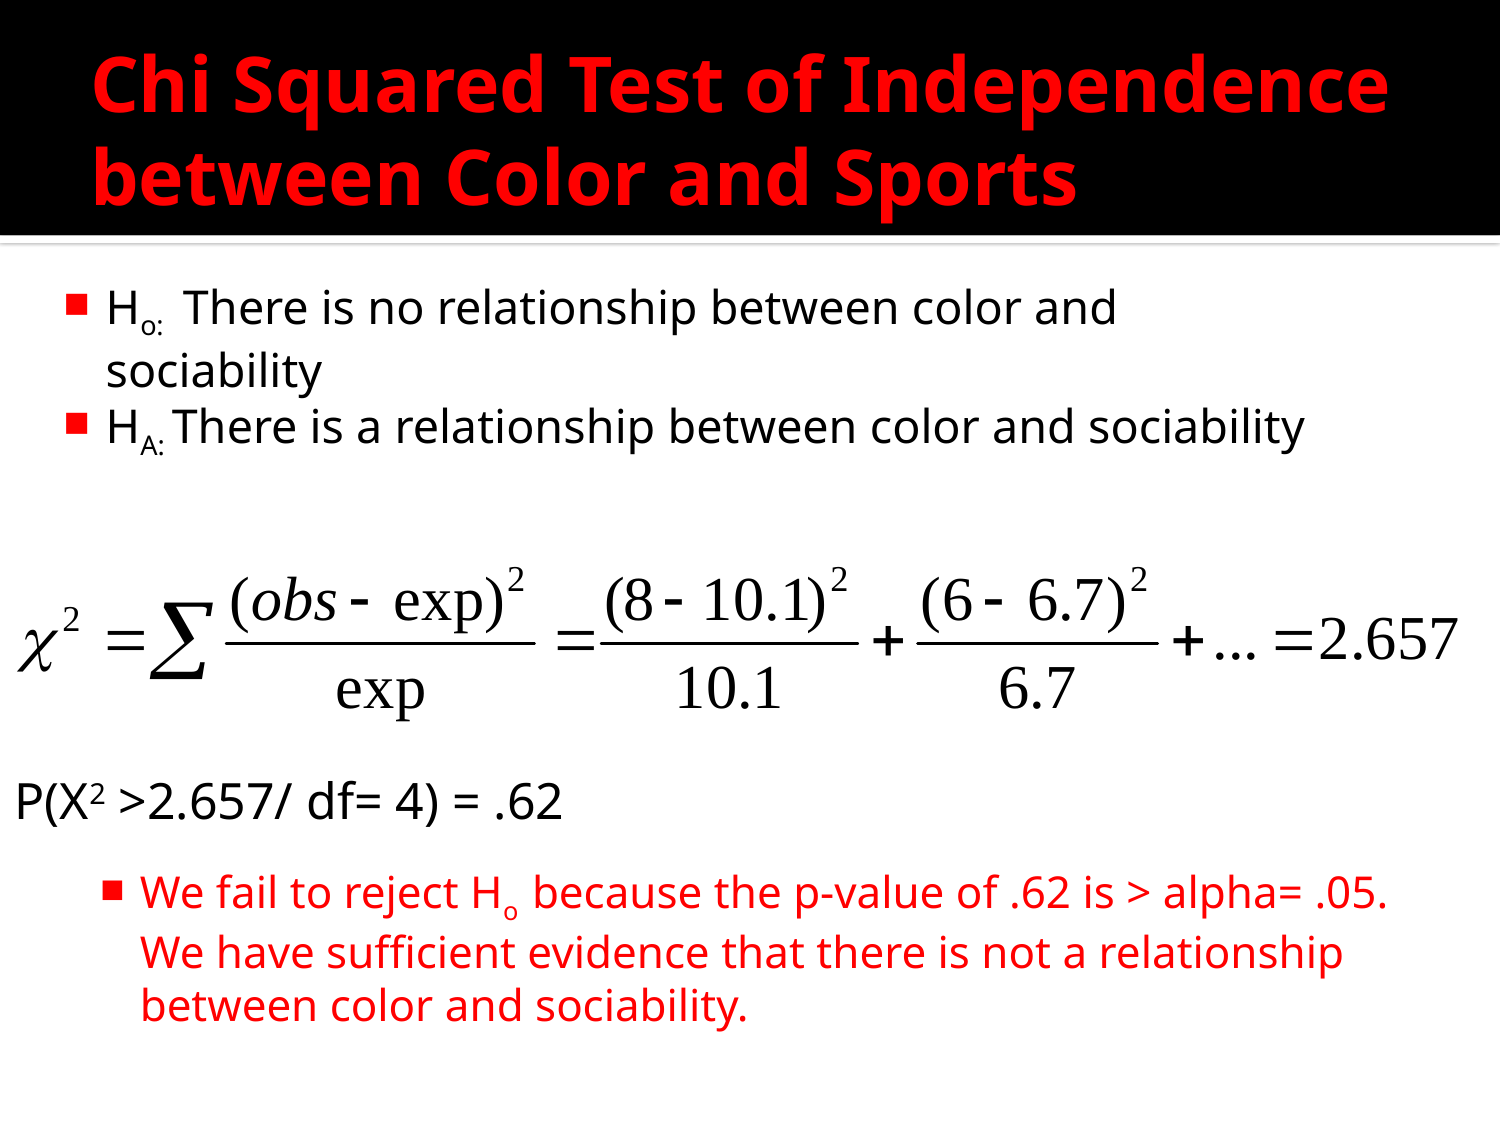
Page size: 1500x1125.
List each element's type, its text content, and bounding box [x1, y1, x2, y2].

list We fail to reject Ho because the p-value of .62 is > alpha= .05. We have sufficient evidence that there is not a relationship between color and sociability. [75, 849, 1425, 1050]
title Chi Squared Test of Independence between Color and Sports [75, 25, 1425, 231]
text_box P(X2 >2.657/ df= 4) = .62 [0, 762, 650, 838]
text_box Ho: There is no relationship between color and sociability HA: There is a relationship between color and sociability [37, 262, 1325, 522]
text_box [7, 549, 1472, 733]
